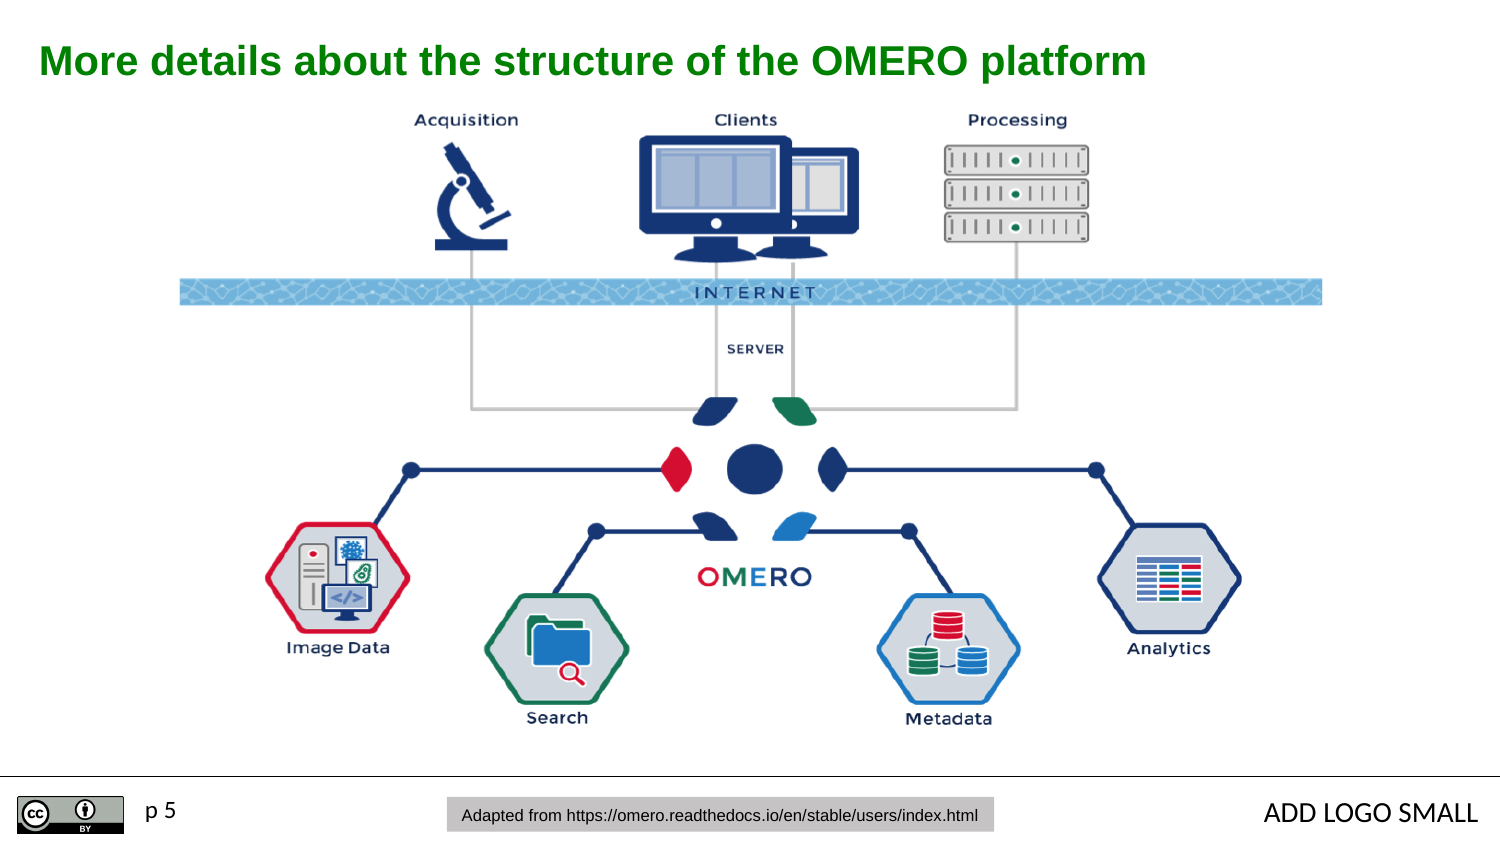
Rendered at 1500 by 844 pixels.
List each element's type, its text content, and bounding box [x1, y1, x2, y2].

text_box Adapted from https://omero.readthedocs.io/en/stable/users/index.html [446, 796, 995, 832]
picture [179, 91, 1323, 783]
text_box More details about the structure of the OMERO platform [24, 26, 1395, 75]
picture [17, 796, 124, 834]
